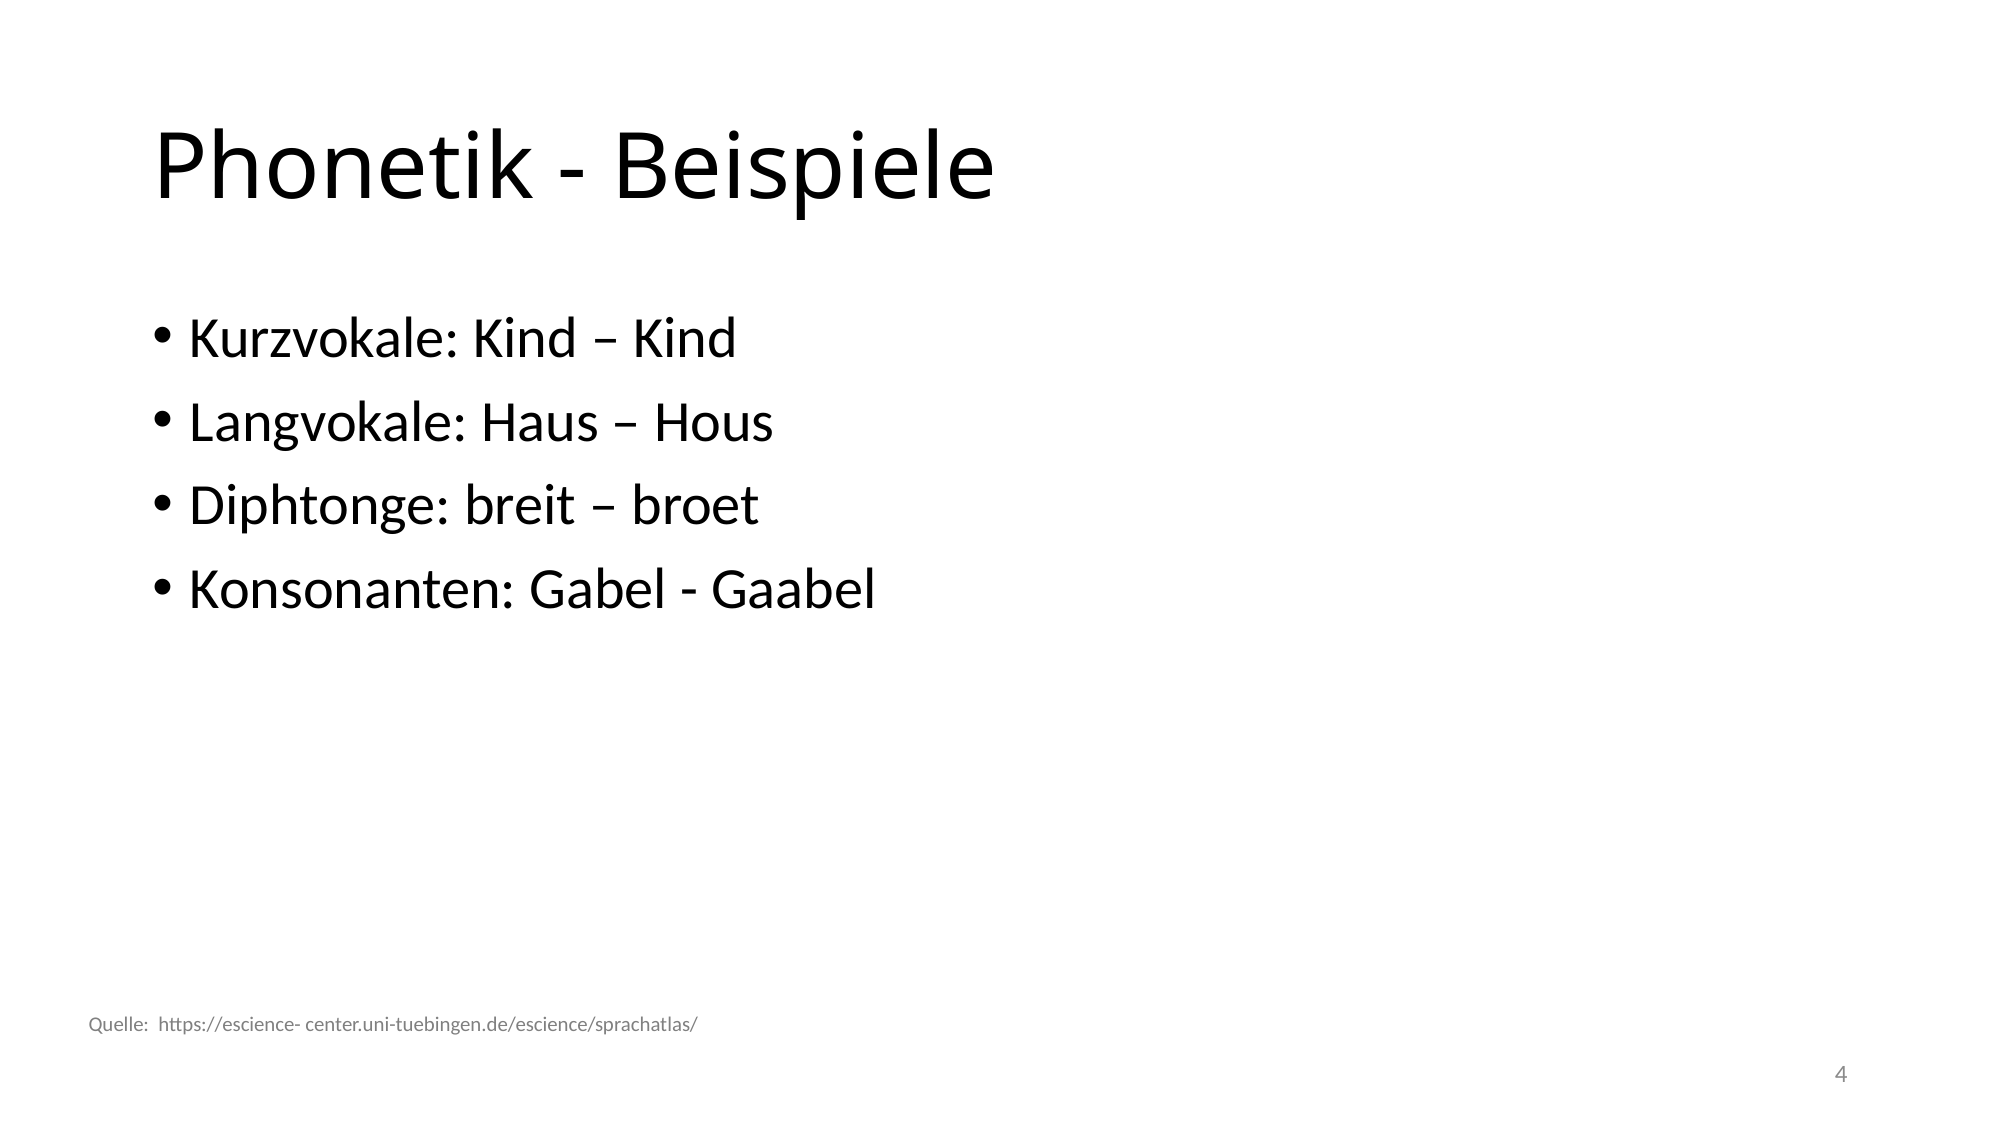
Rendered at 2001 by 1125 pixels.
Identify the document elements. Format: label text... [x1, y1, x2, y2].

title Phonetik - Beispiele [137, 59, 1863, 278]
list Kurzvokale: Kind – Kind Langvokale: Haus – Hous Diphtonge: breit – broet Konsonanten: Gabel - Gaabel [137, 299, 1863, 1014]
text_box Quelle: https://escience- center.uni-tuebingen.de/escience/sprachatlas/ [73, 1002, 1369, 1043]
slide_number 4 [1412, 1042, 1863, 1103]
